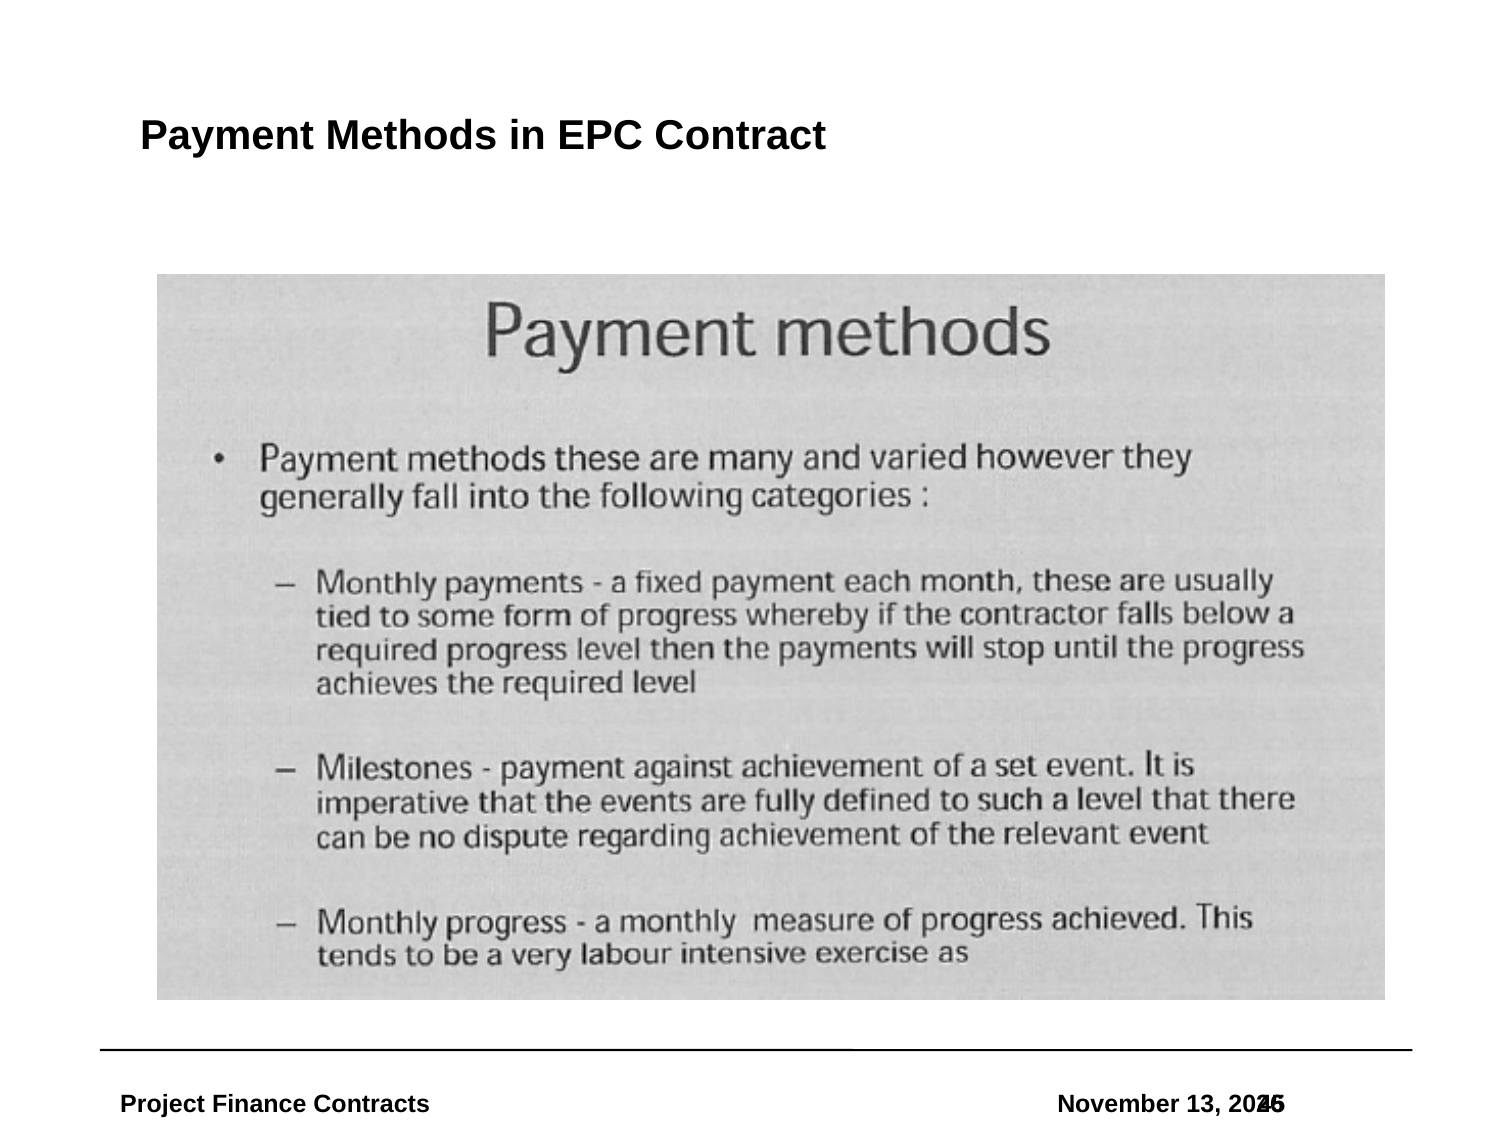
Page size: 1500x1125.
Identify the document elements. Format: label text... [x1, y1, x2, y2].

title Payment Methods in EPC Contract [124, 99, 1288, 226]
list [157, 274, 1385, 1001]
